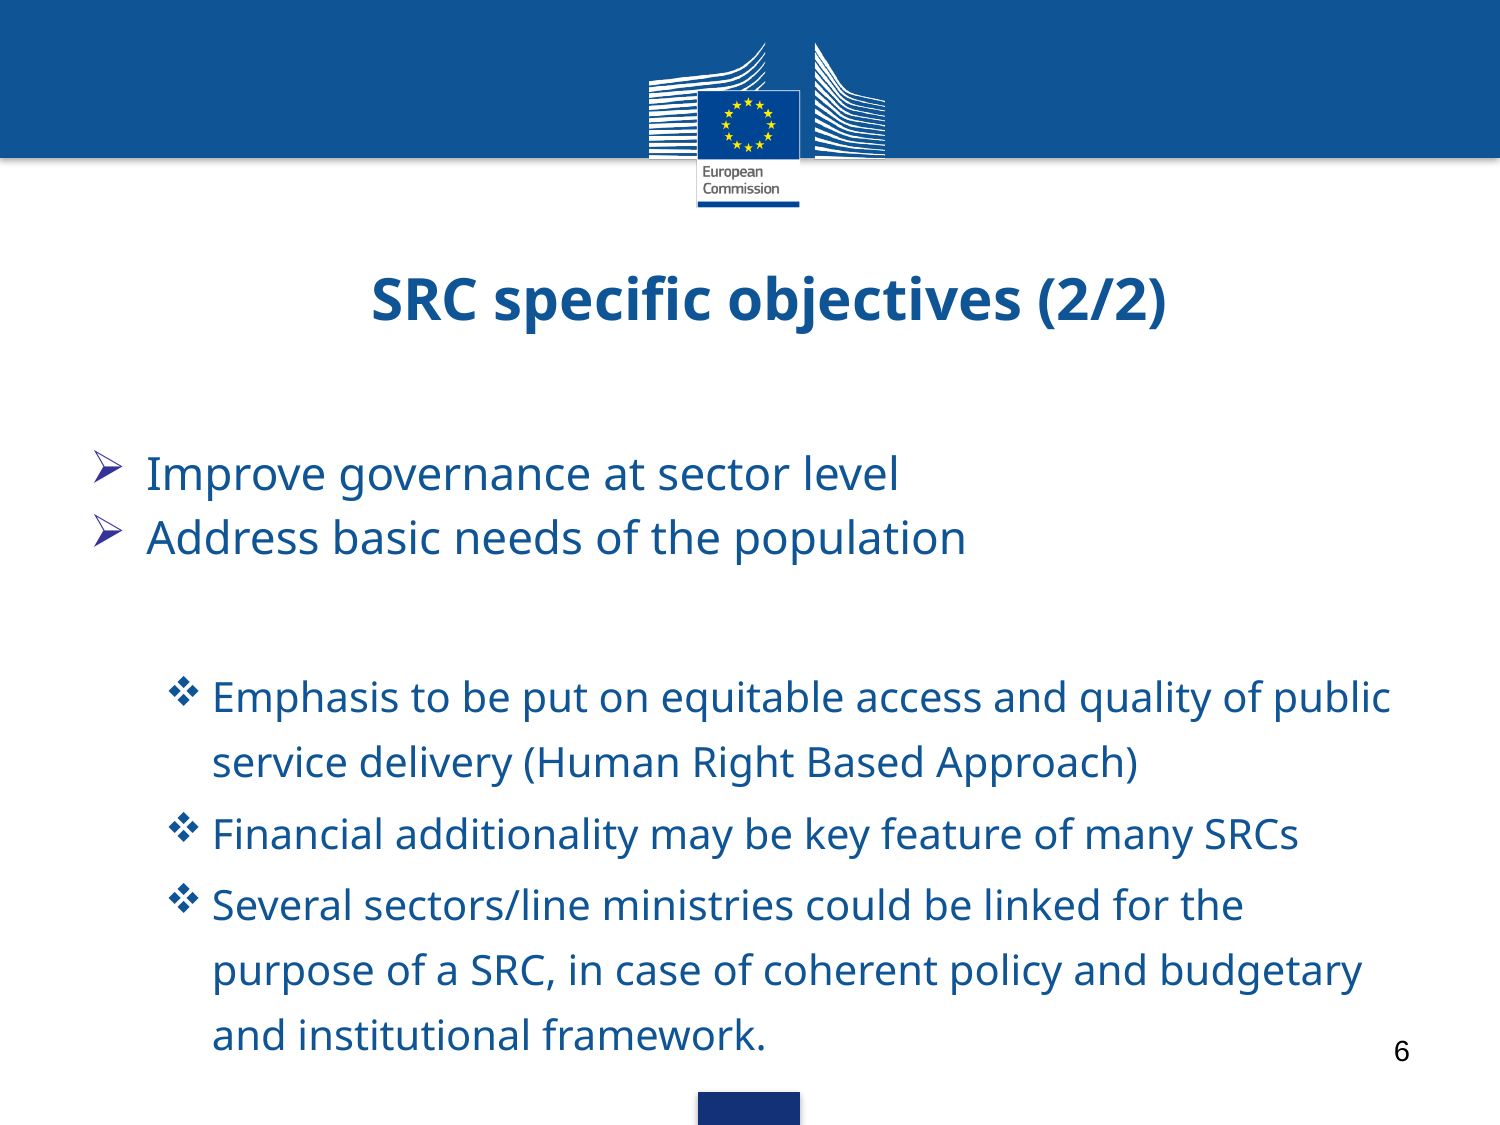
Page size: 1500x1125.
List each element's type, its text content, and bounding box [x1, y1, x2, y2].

list Improve governance at sector level Address basic needs of the population Emphasis to be put on equitable access and quality of public service delivery (Human Right Based Approach) Financial additionality may be key feature of many SRCs Several sectors/line ministries could be linked for the purpose of a SRC, in case of coherent policy and budgetary and institutional framework. [74, 373, 1426, 1103]
title SRC specific objectives (2/2) [64, 219, 1416, 374]
picture [649, 42, 885, 208]
